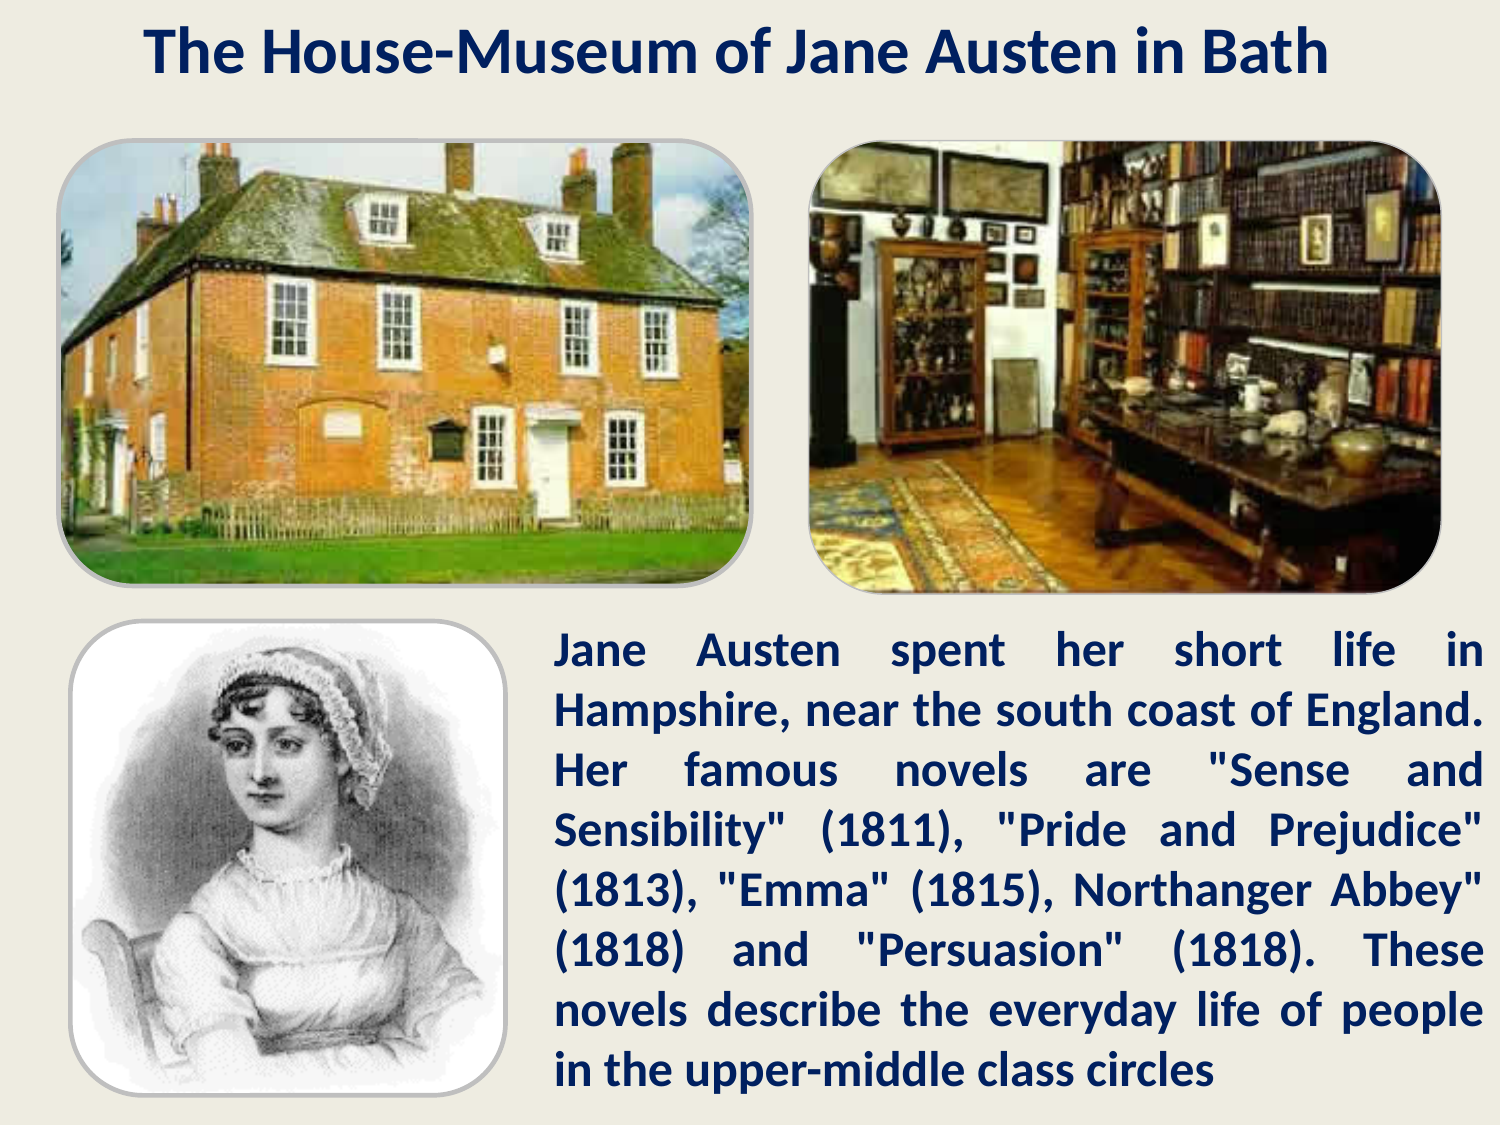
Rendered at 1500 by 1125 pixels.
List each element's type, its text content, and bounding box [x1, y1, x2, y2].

text_box The House-Museum of Jane Austen in Bath [128, 0, 1430, 95]
picture [70, 620, 506, 1096]
text_box Jane Austen spent her short life in Hampshire, near the south coast of England. Her famous novels are "Sense and Sensibility" (1811), "Pride and Prejudice" (1813), "Emma" (1815), Northanger Abbey" (1818) and "Persuasion" (1818). These novels describe the everyday life of people in the upper-middle class circles . [538, 609, 1500, 1125]
picture [58, 140, 752, 587]
picture [808, 140, 1442, 595]
